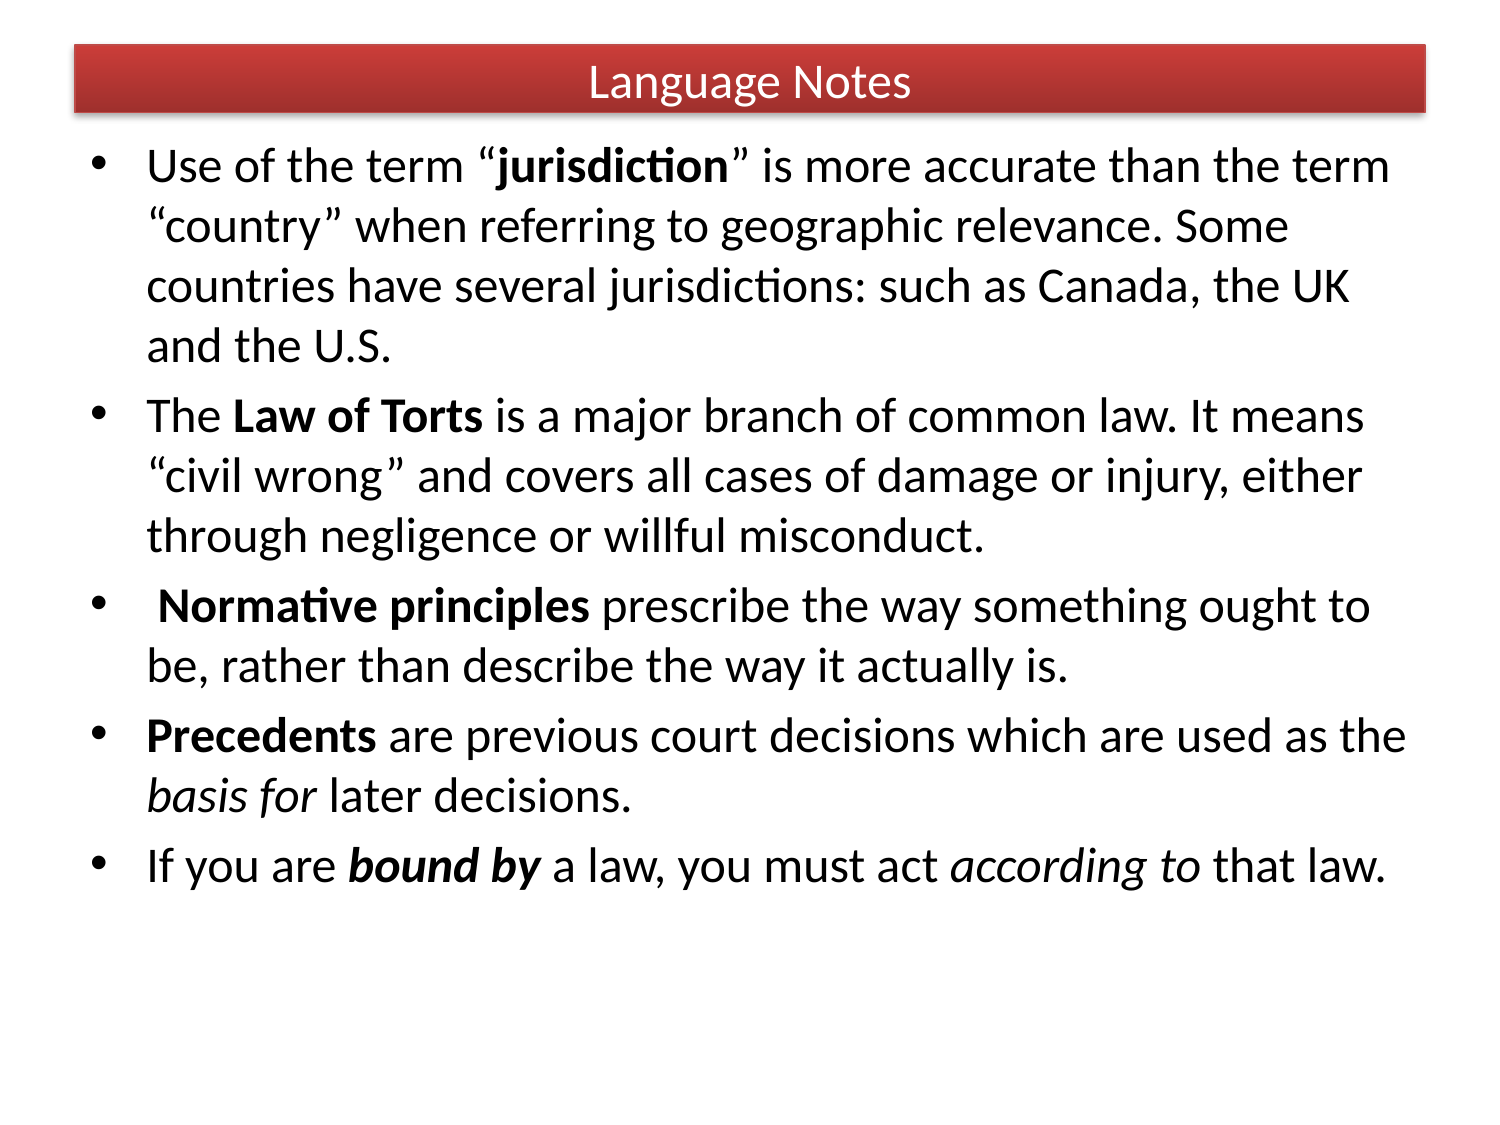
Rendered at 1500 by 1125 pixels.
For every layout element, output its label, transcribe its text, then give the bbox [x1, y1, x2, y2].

list Use of the term “jurisdiction” is more accurate than the term “country” when referring to geographic relevance. Some countries have several jurisdictions: such as Canada, the UK and the U.S. The Law of Torts is a major branch of common law. It means “civil wrong” and covers all cases of damage or injury, either through negligence or willful misconduct. Normative principles prescribe the way something ought to be, rather than describe the way it actually is. Precedents are previous court decisions which are used as the basis for later decisions. If you are bound by a law, you must act according to that law. [75, 125, 1425, 1005]
title Language Notes [74, 44, 1426, 113]
